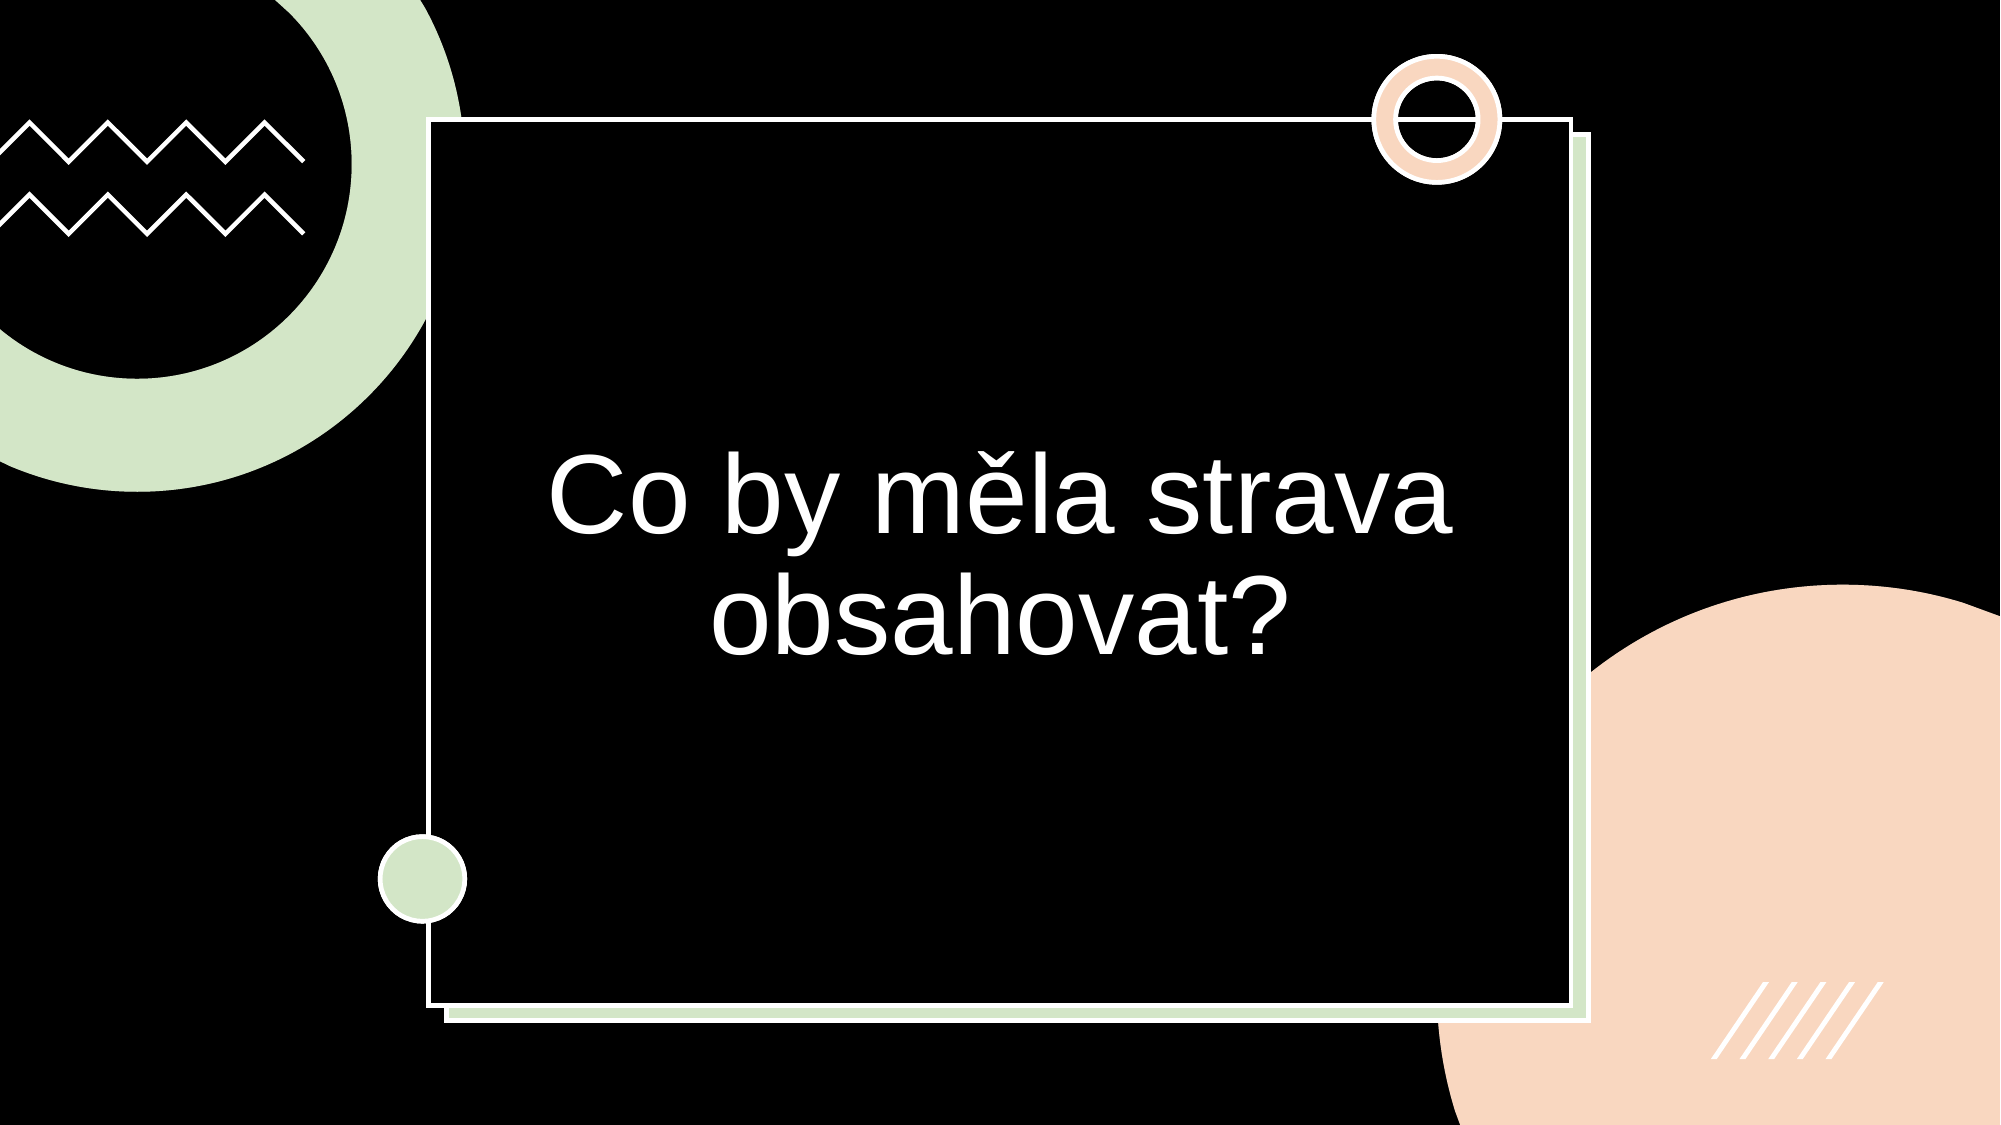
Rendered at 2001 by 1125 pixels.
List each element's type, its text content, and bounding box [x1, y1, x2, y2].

text_box [0, 119, 306, 165]
title Co by měla strava obsahovat? [473, 245, 1527, 687]
text_box [428, 118, 1572, 1007]
text_box [0, 320, 1458, 1125]
text_box [0, 191, 306, 238]
text_box [1437, 583, 2000, 1125]
text_box [445, 133, 1590, 1022]
text_box [0, 0, 463, 493]
text_box [422, 0, 2000, 670]
text_box [1372, 55, 1501, 184]
text_box [0, 0, 350, 377]
text_box [379, 835, 466, 923]
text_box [1710, 982, 1884, 1060]
